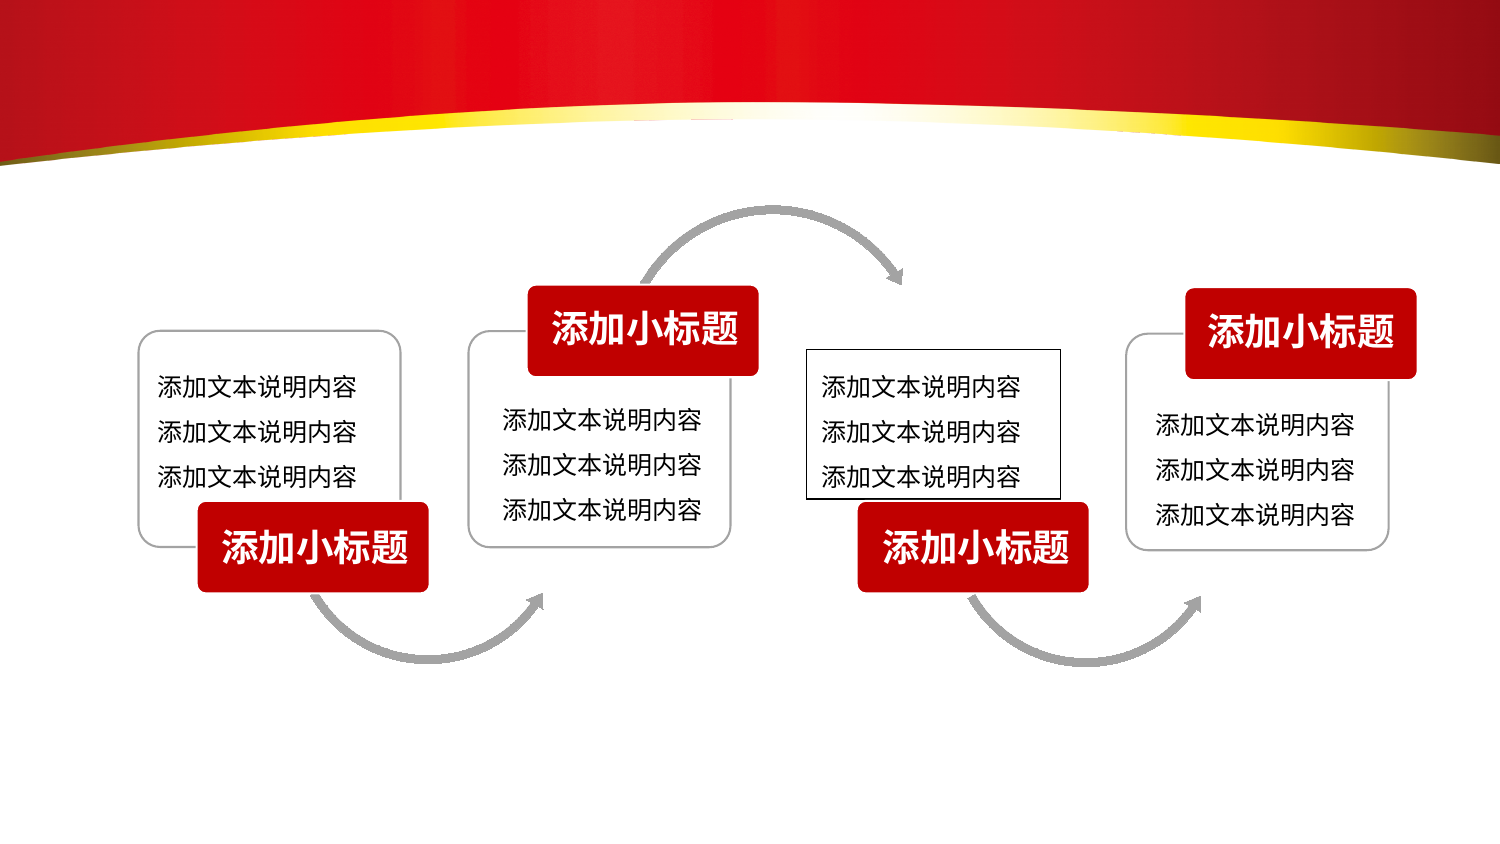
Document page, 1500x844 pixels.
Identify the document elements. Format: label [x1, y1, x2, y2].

text_box [640, 205, 903, 285]
text_box [1184, 287, 1418, 381]
text_box [798, 330, 1061, 547]
picture [0, 0, 1500, 166]
text_box [196, 500, 430, 594]
text_box [856, 500, 1090, 594]
text_box [138, 330, 401, 547]
text_box [526, 284, 760, 378]
text_box [1126, 333, 1395, 551]
text_box [310, 593, 544, 664]
text_box [967, 595, 1201, 667]
text_box [468, 331, 743, 548]
